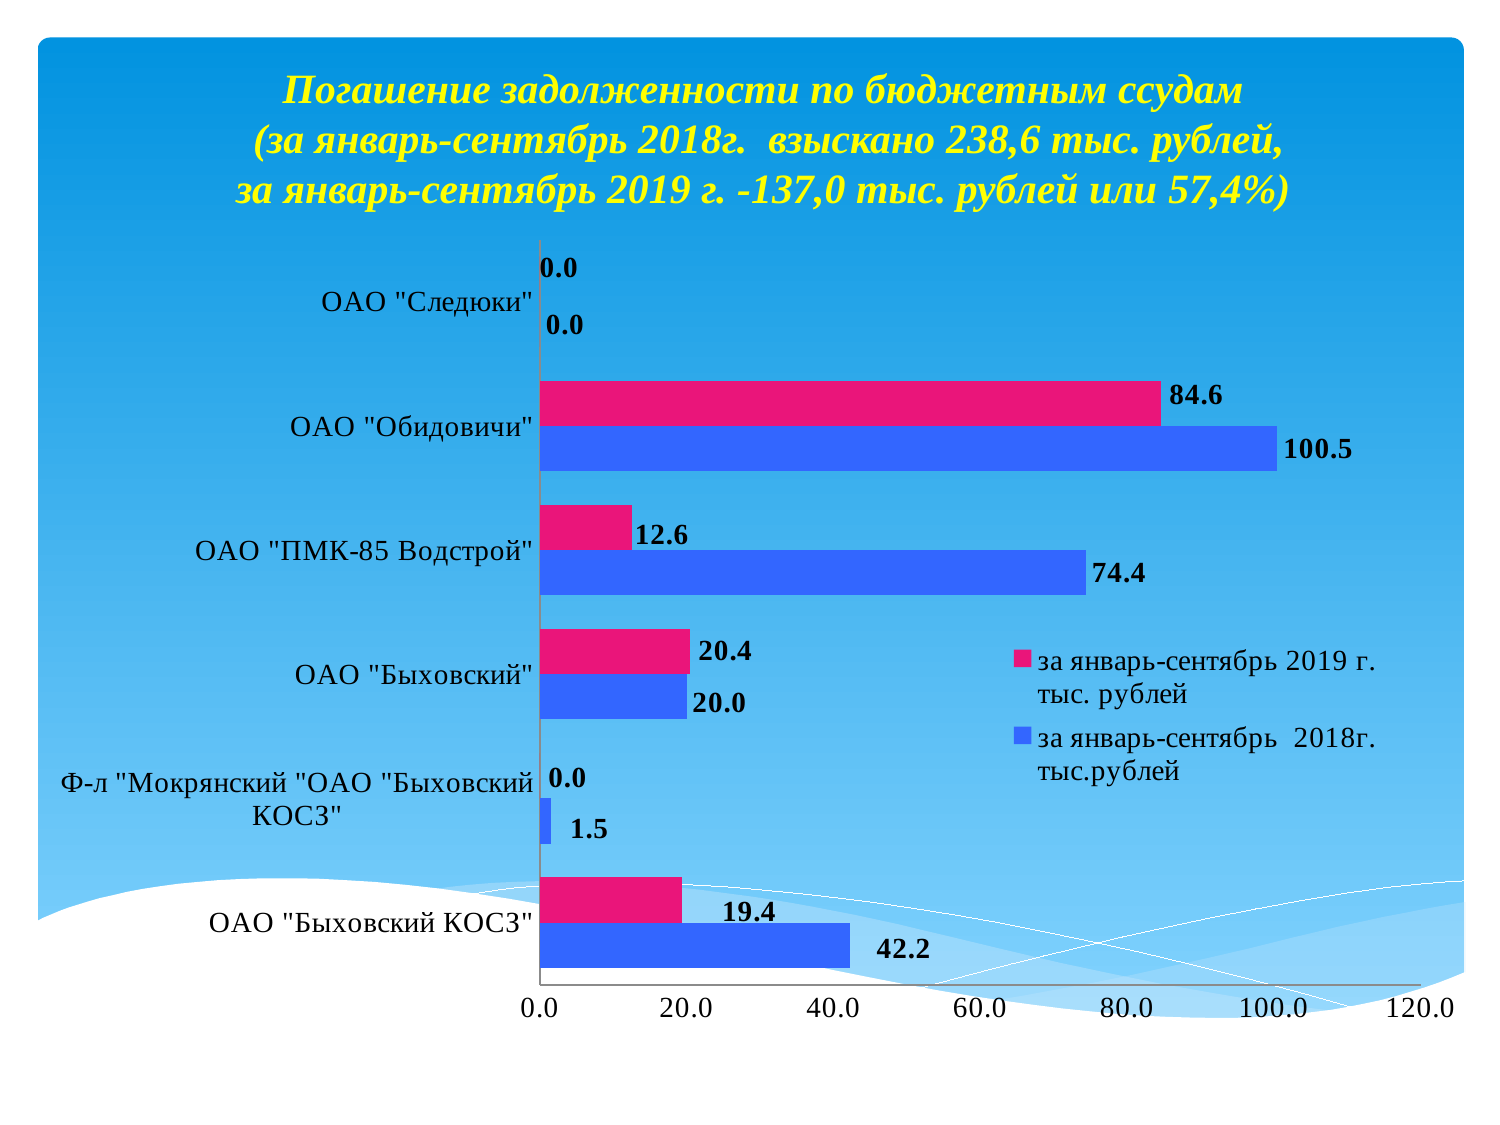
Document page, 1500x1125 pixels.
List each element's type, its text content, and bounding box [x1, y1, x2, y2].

text_box Погашение задолженности по бюджетным ссудам (за январь-сентябрь 2018г. взыскано 238,6 тыс. рублей, за январь-сентябрь 2019 г. -137,0 тыс. рублей или 57,4%) [54, 66, 1473, 220]
chart [54, 219, 1459, 1038]
